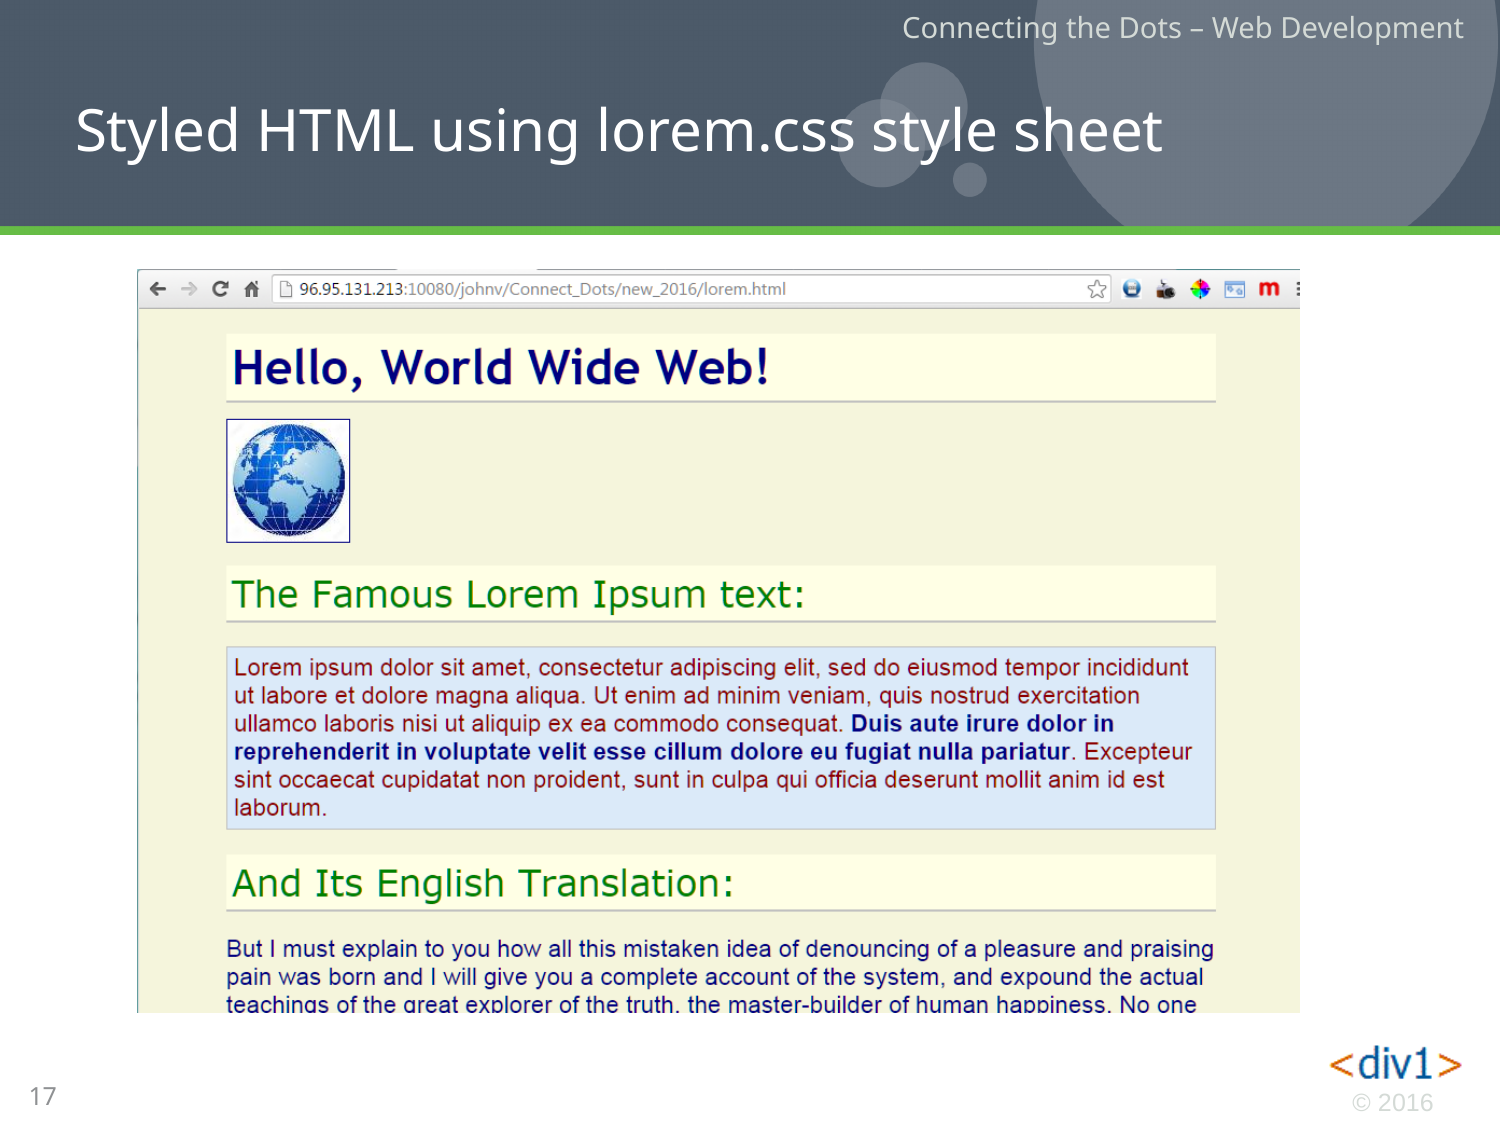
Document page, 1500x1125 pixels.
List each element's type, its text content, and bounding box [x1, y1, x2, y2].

picture [1325, 1030, 1468, 1098]
picture [0, 0, 1500, 235]
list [137, 269, 1300, 1013]
title Styled HTML using lorem.css style sheet [74, 49, 1426, 171]
